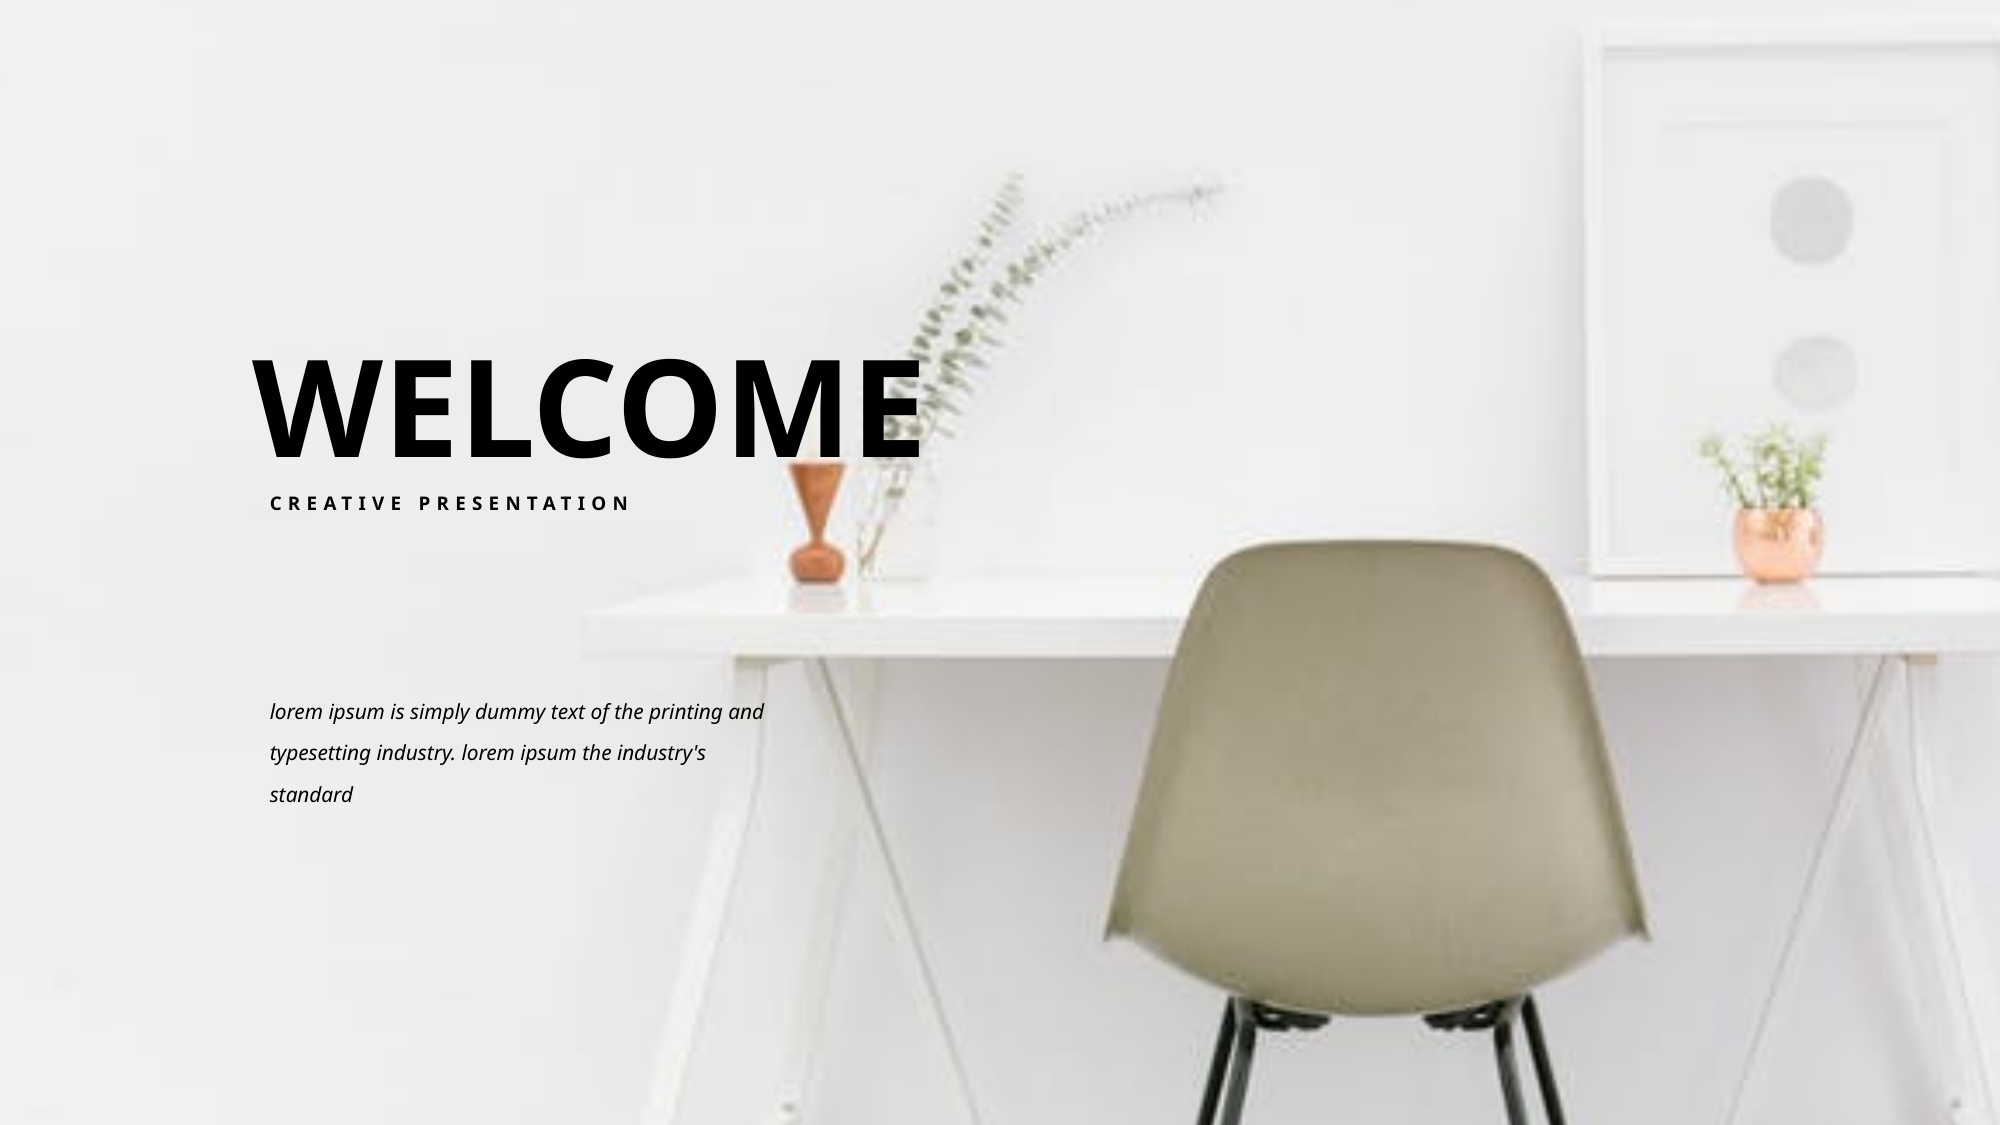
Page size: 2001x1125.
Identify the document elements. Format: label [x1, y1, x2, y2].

text_box [237, 314, 1075, 811]
picture [0, 0, 2000, 1125]
